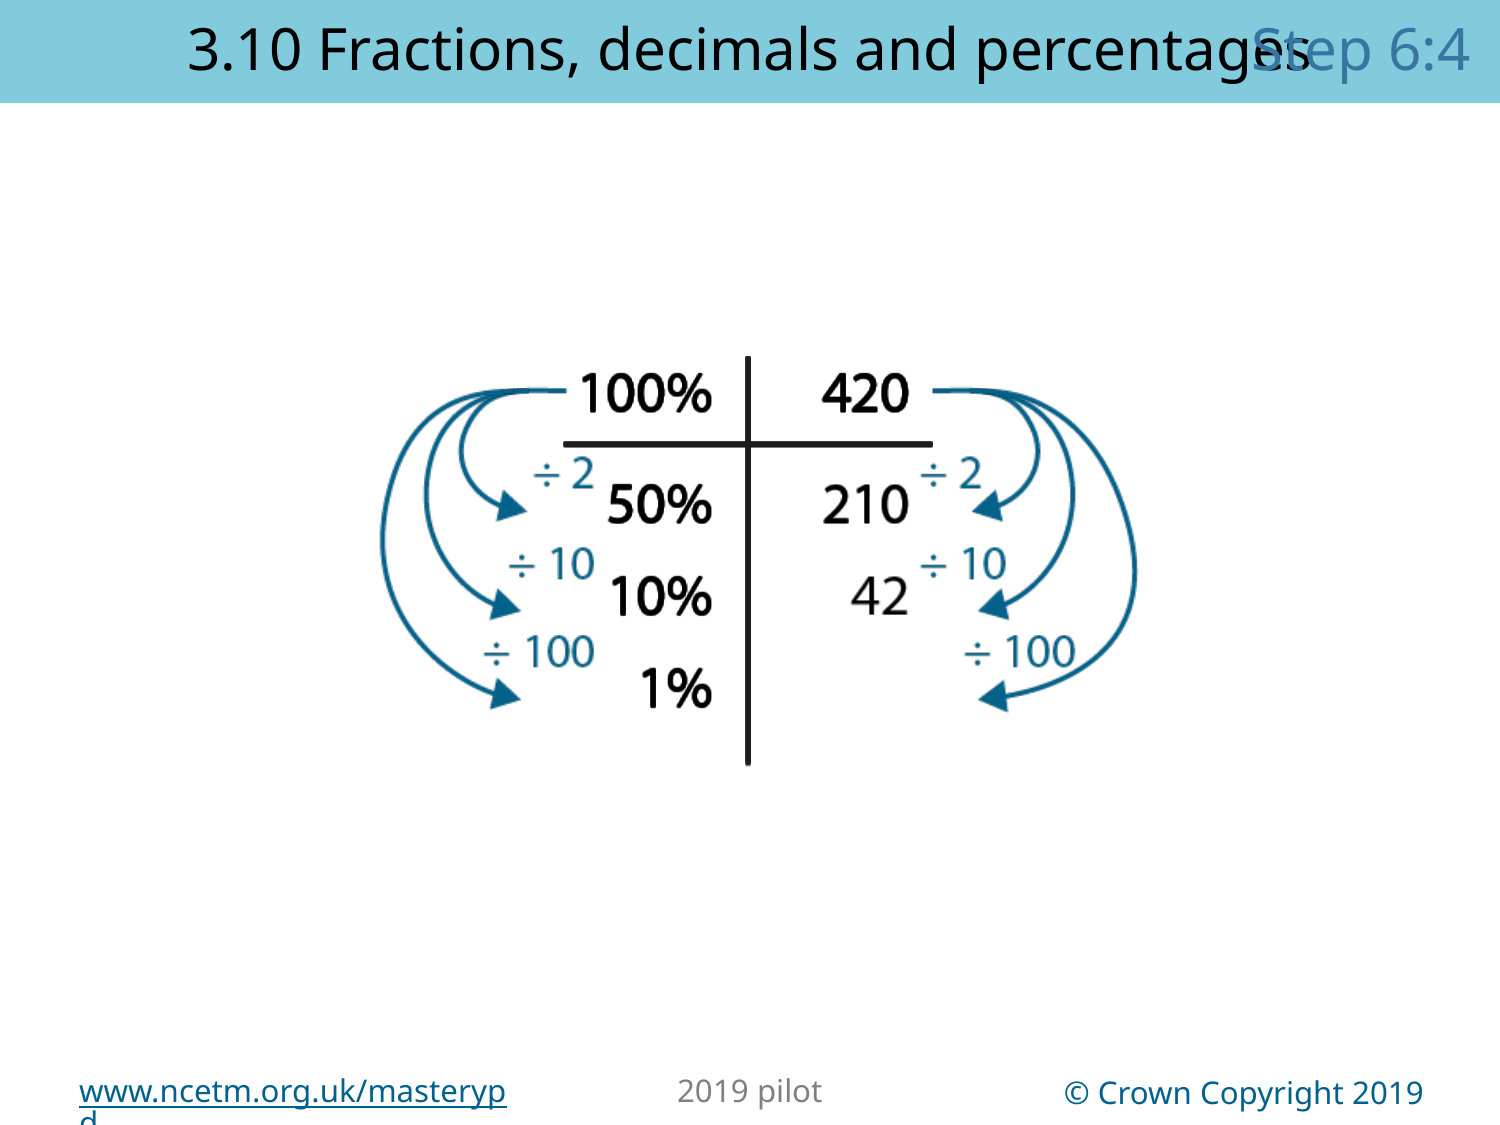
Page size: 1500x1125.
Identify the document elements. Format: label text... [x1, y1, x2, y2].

list Step 6:4 [0, 0, 1500, 104]
picture [100, 356, 1400, 785]
